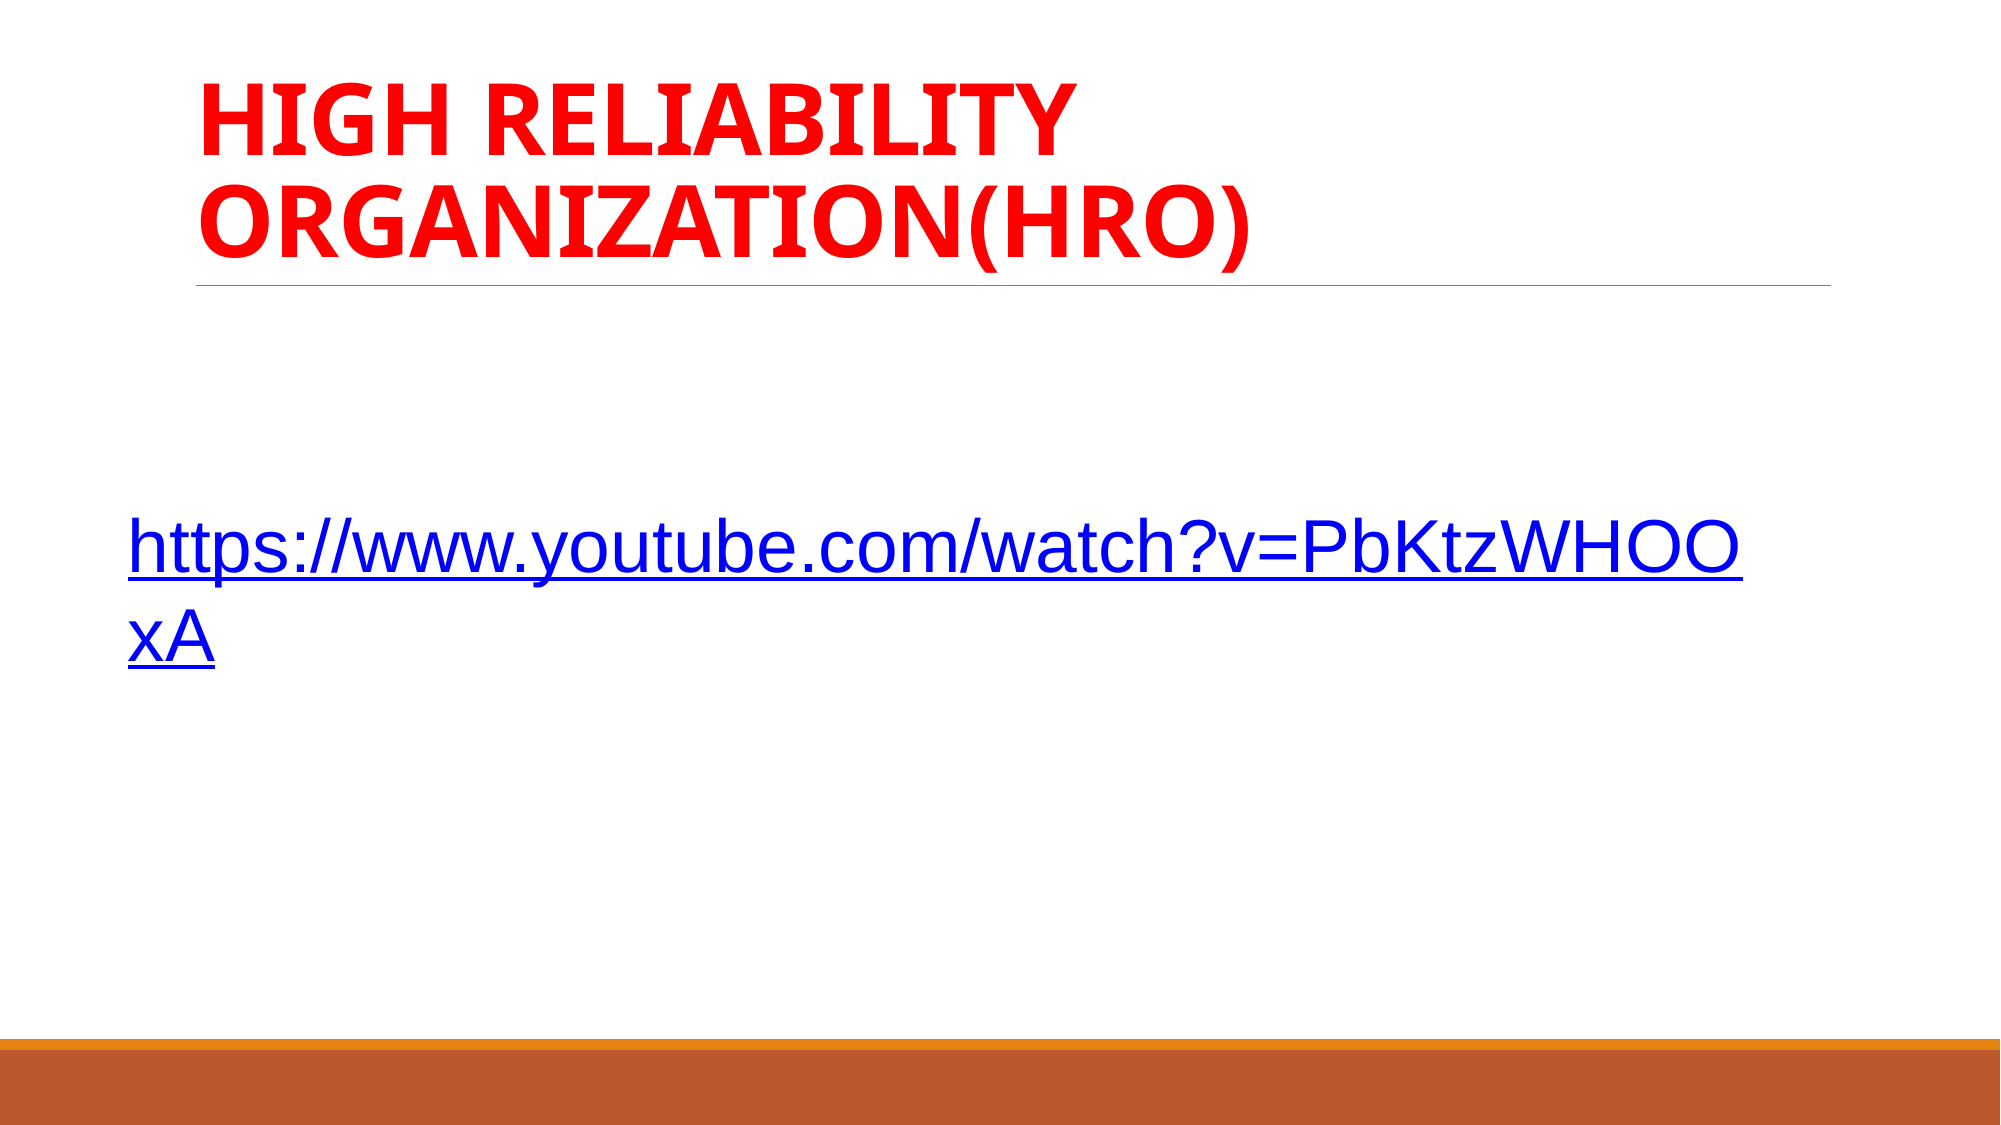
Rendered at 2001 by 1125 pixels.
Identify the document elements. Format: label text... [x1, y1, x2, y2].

list https://www.youtube.com/watch?v=PbKtzWHOOxA [180, 476, 1830, 963]
title HIGH RELIABILITY ORGANIZATION(HRO) [180, 47, 1830, 285]
